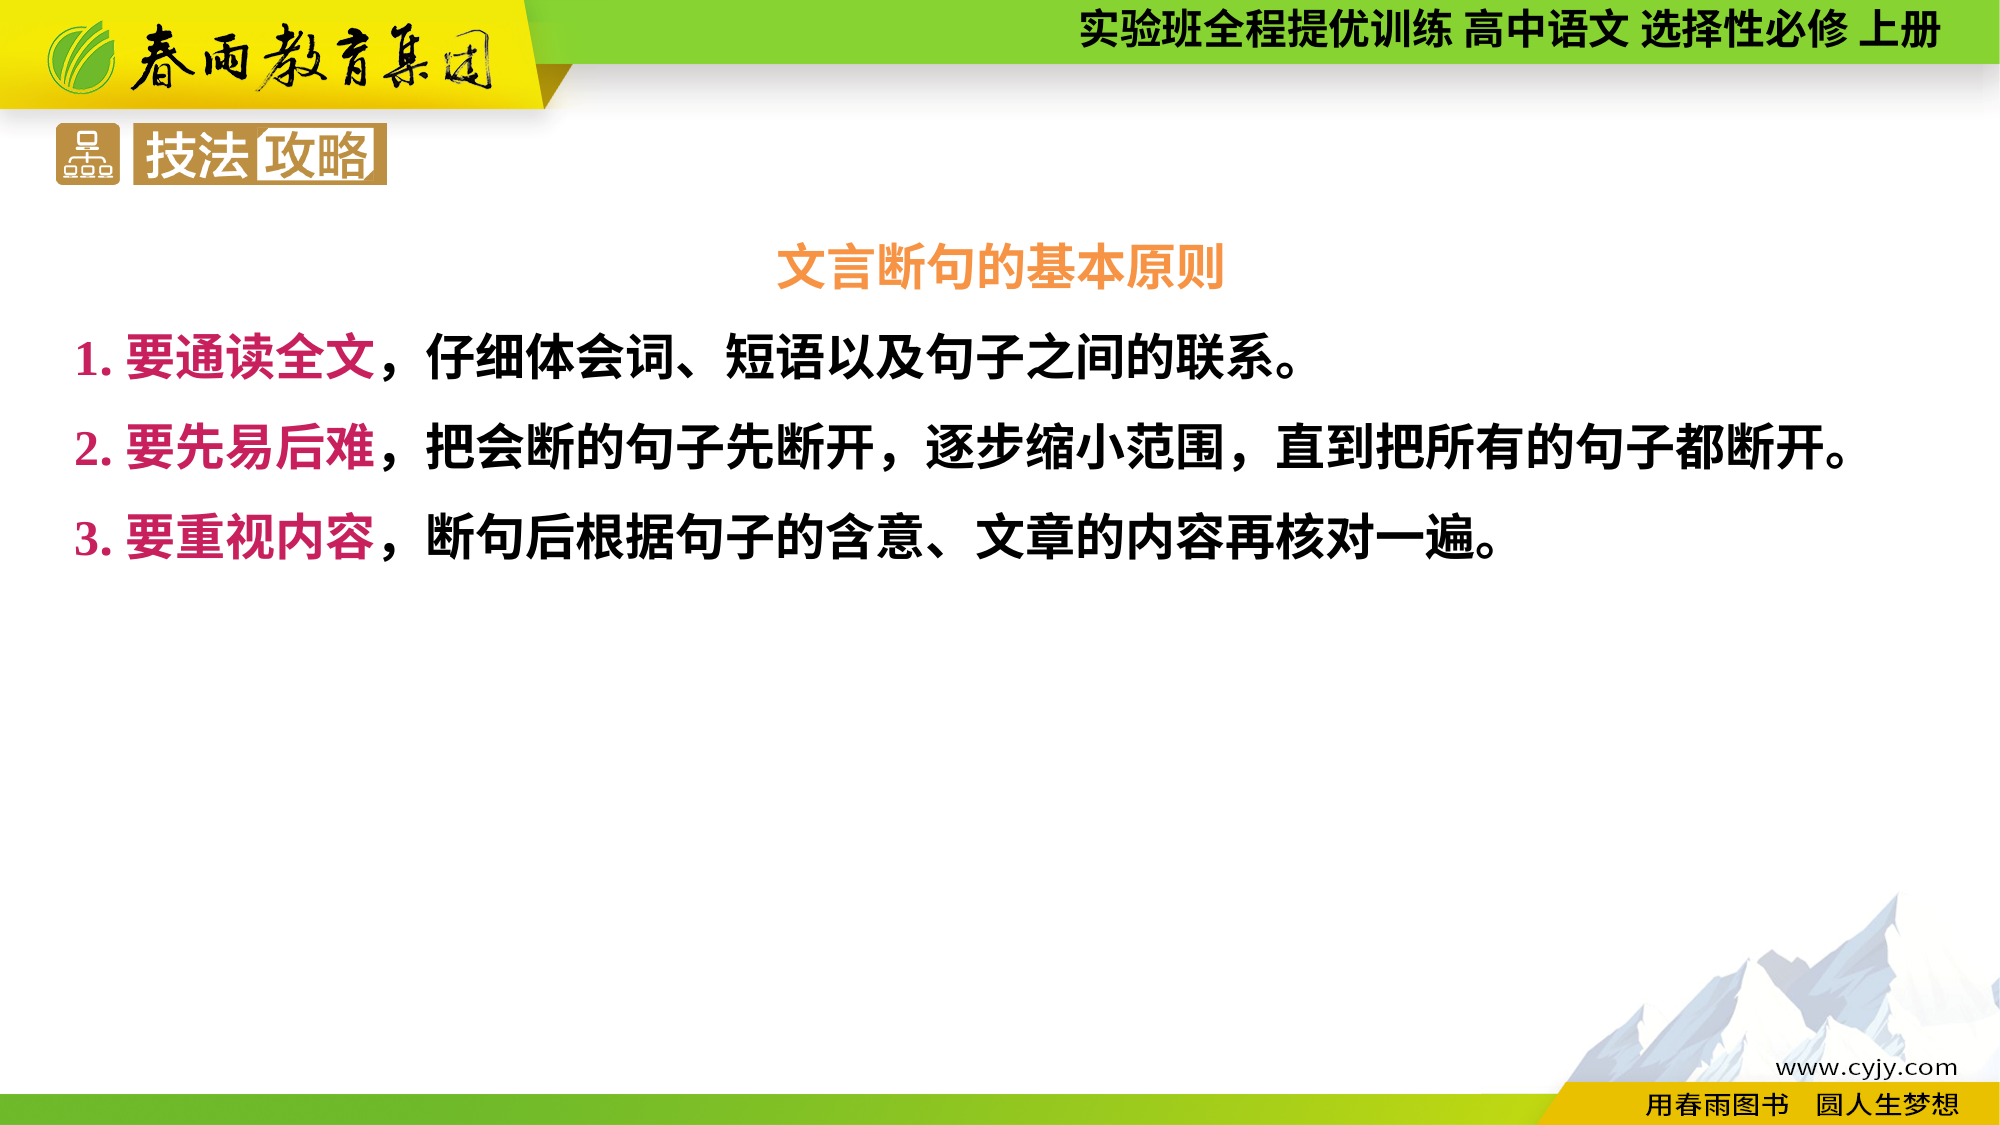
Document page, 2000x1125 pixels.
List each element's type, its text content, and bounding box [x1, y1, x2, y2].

picture [0, 0, 2000, 1125]
list 文言断句的基本原则 1.要通读全文，仔细体会词、短语以及句子之间的联系。 2.要先易后难，把会断的句子先断开，逐步缩小范围，直到把所有的句子都断开。 3.要重视内容，断句后根据句子的含意、文章的内容再核对一遍。 [59, 198, 1944, 566]
